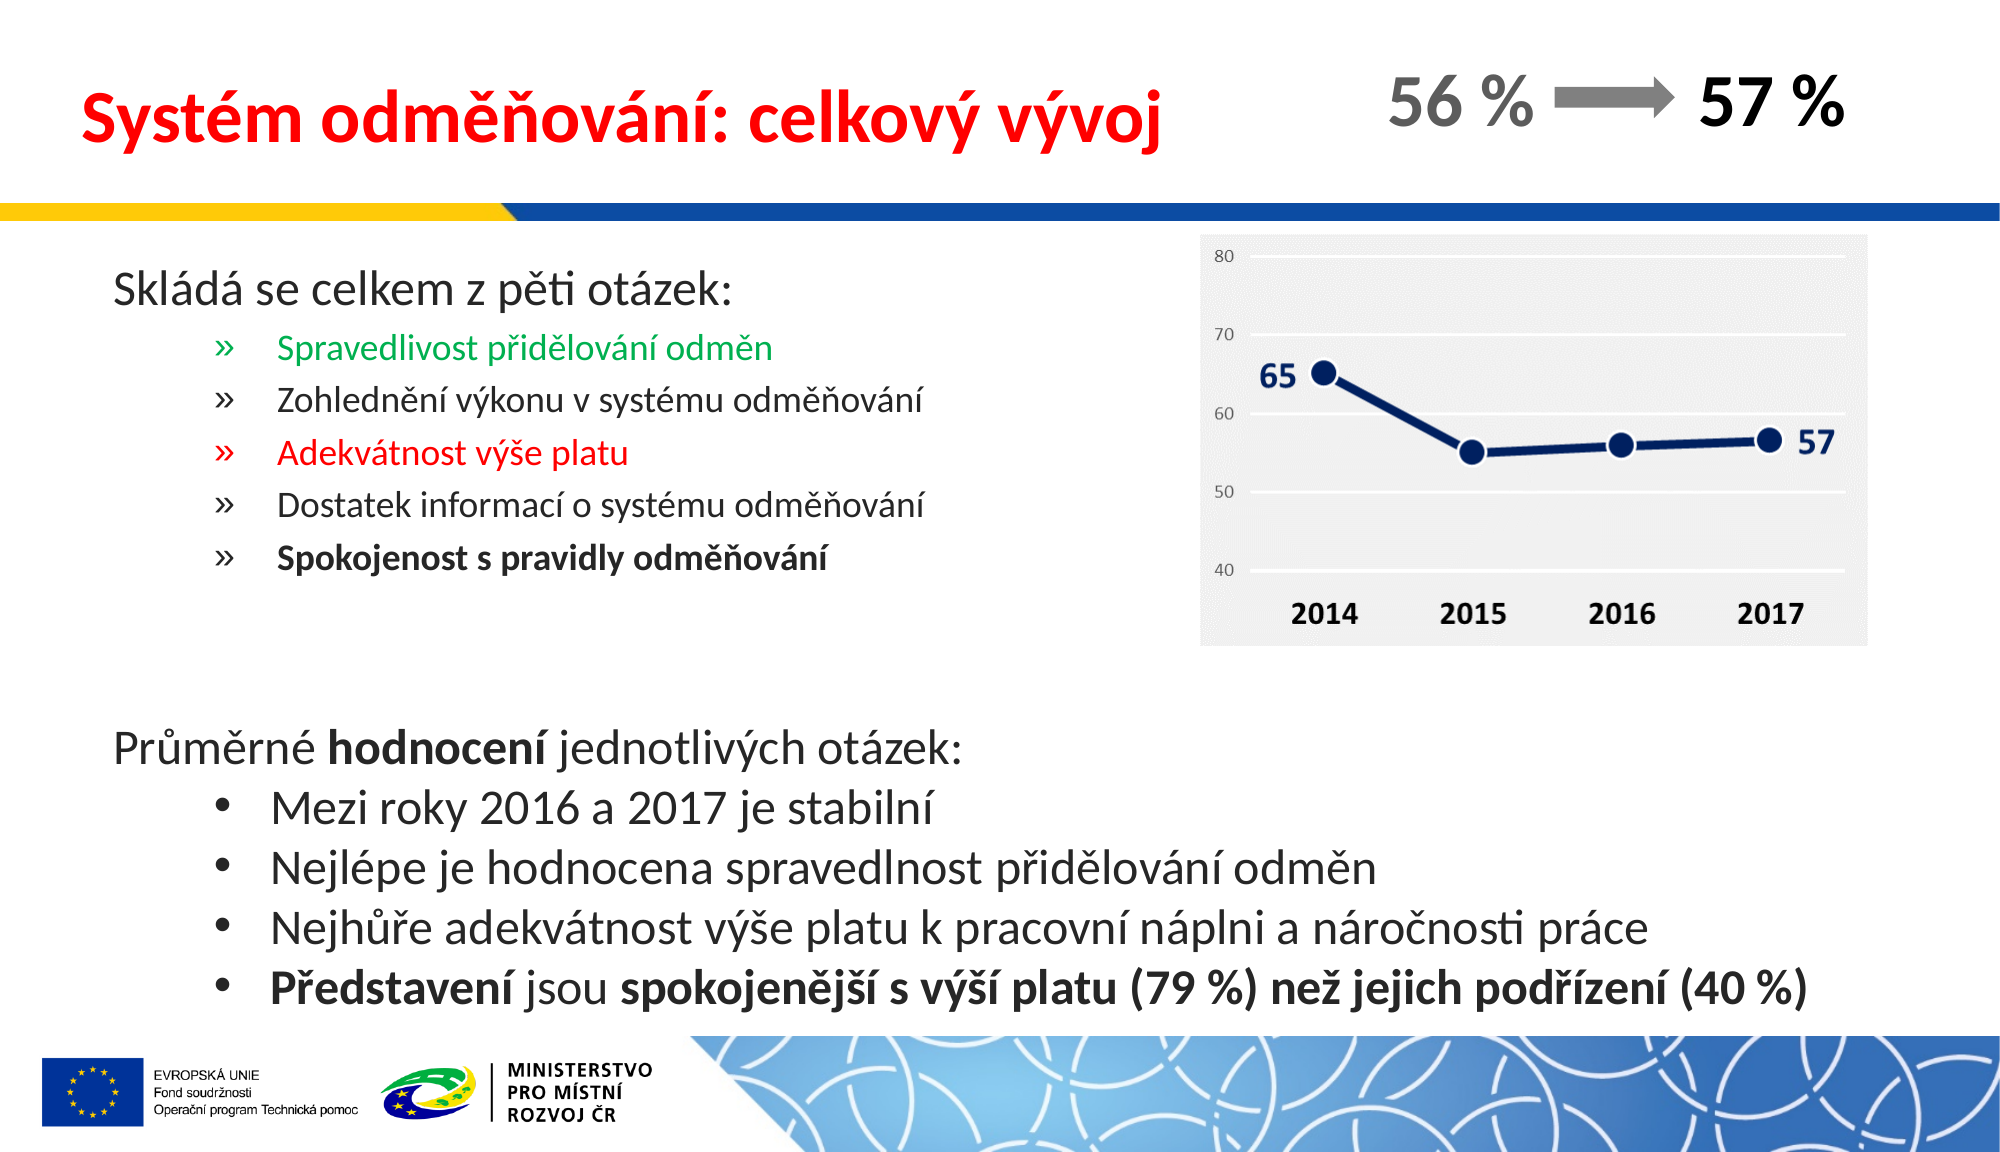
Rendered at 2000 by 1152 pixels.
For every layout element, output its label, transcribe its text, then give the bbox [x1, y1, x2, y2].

list Skládá se celkem z pěti otázek: Spravedlivost přidělování odměn Zohlednění výkonu v systému odměňování Adekvátnost výše platu Dostatek informací o systému odměňování Spokojenost s pravidly odměňování [98, 247, 941, 646]
picture [680, 1036, 2000, 1152]
title Systém odměňování: celkový vývoj [67, 60, 1366, 151]
picture [1200, 234, 1868, 647]
picture [19, 1035, 674, 1149]
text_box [1371, 44, 1922, 151]
picture [0, 203, 2000, 221]
text_box Průměrné hodnocení jednotlivých otázek: Mezi roky 2016 a 2017 je stabilní Nejlépe je hodnocena spravedlnost přidělování odměn Nejhůře adekvátnost výše platu k pracovní náplni a náročnosti práce Představení jsou spokojenější s výší platu (79 %) než jejich podřízení (40 %) [98, 646, 2000, 1022]
